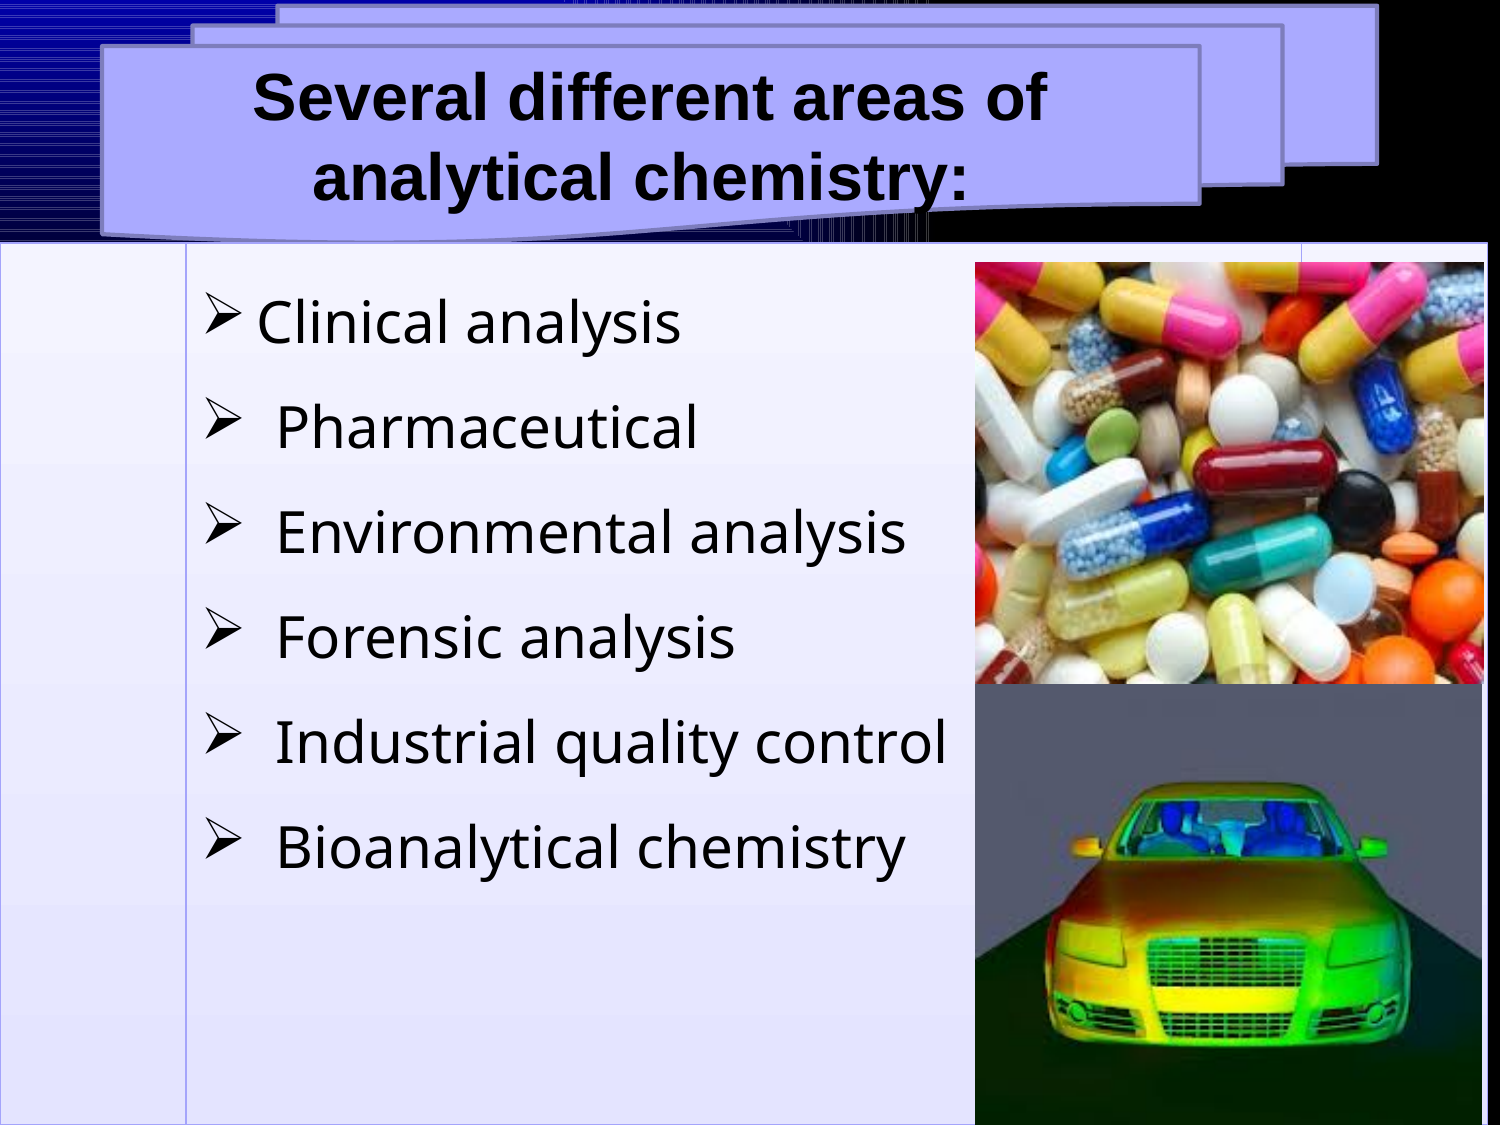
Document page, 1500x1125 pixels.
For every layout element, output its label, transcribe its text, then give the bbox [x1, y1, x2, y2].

text_box Several different areas of analytical chemistry: [99, 3, 1380, 241]
text_box Clinical analysis Pharmaceutical Environmental analysis Forensic analysis Industrial quality control Bioanalytical chemistry [0, 242, 1488, 1125]
picture [974, 262, 1484, 1125]
text_box [39, 0, 90, 6]
